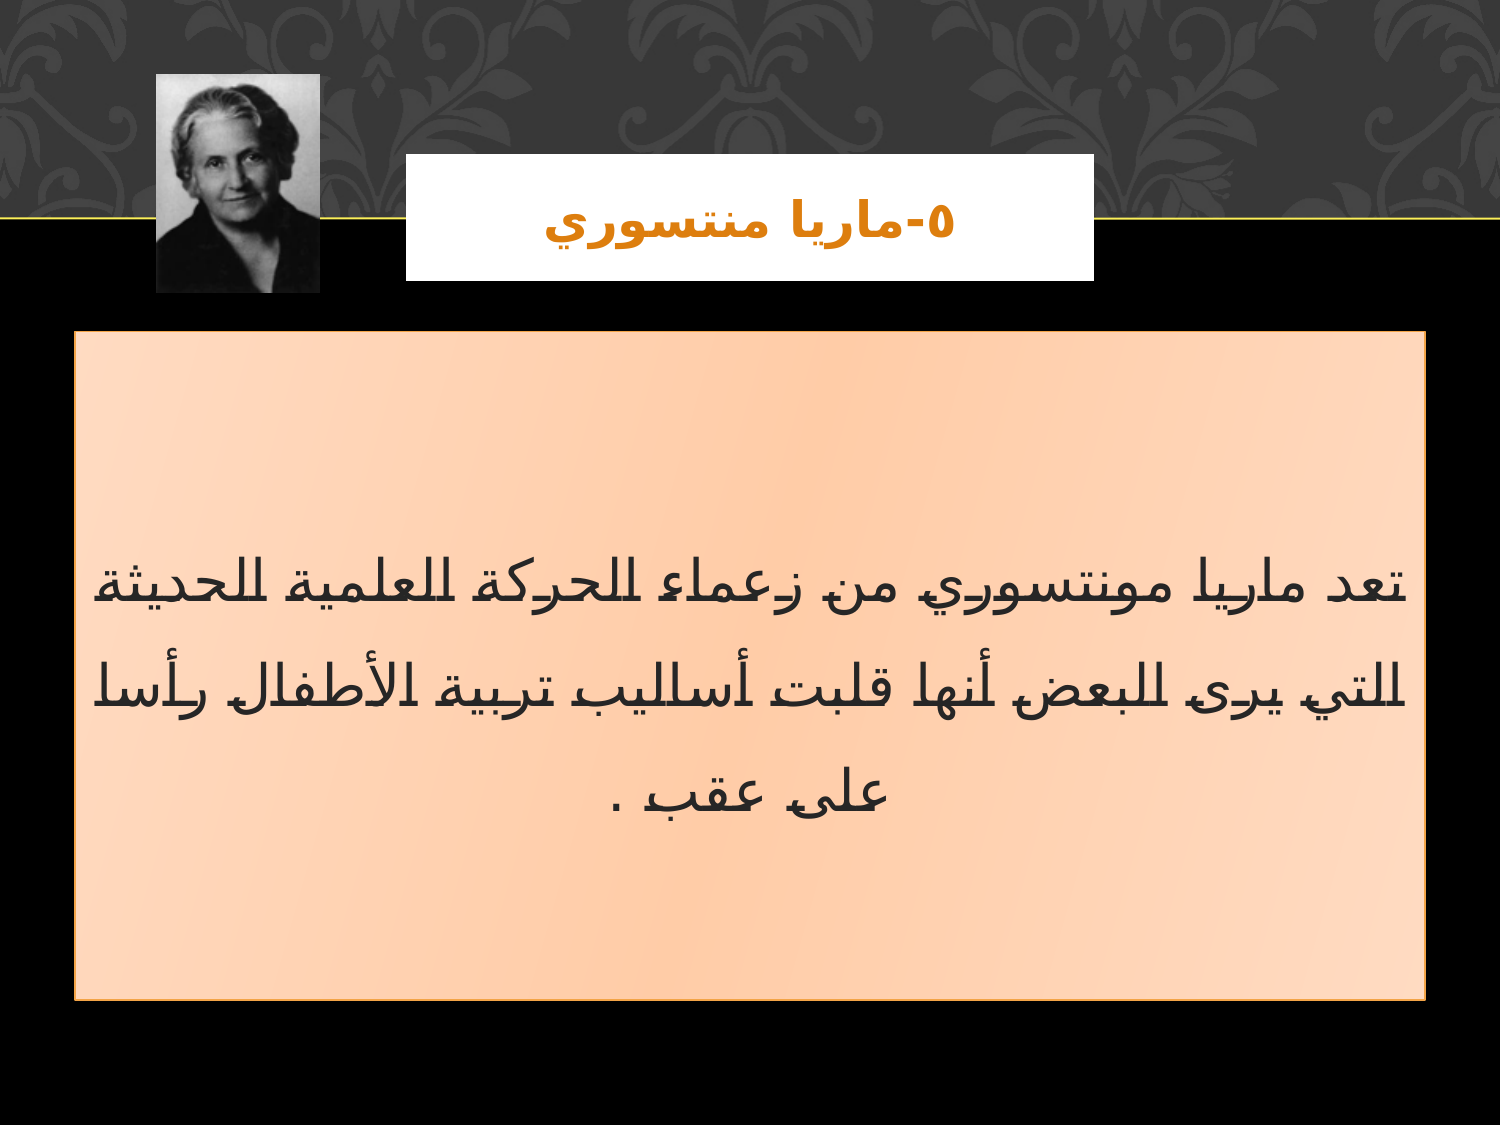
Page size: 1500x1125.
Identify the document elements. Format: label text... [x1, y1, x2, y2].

picture [156, 74, 321, 293]
list تعد ماريا مونتسوري من زعماء الحركة العلمية الحديثة التي يرى البعض أنها قلبت أساليب تربية الأطفال رأسا على عقب . [74, 331, 1426, 1001]
title ٥-ماريا منتسوري [406, 154, 1094, 281]
